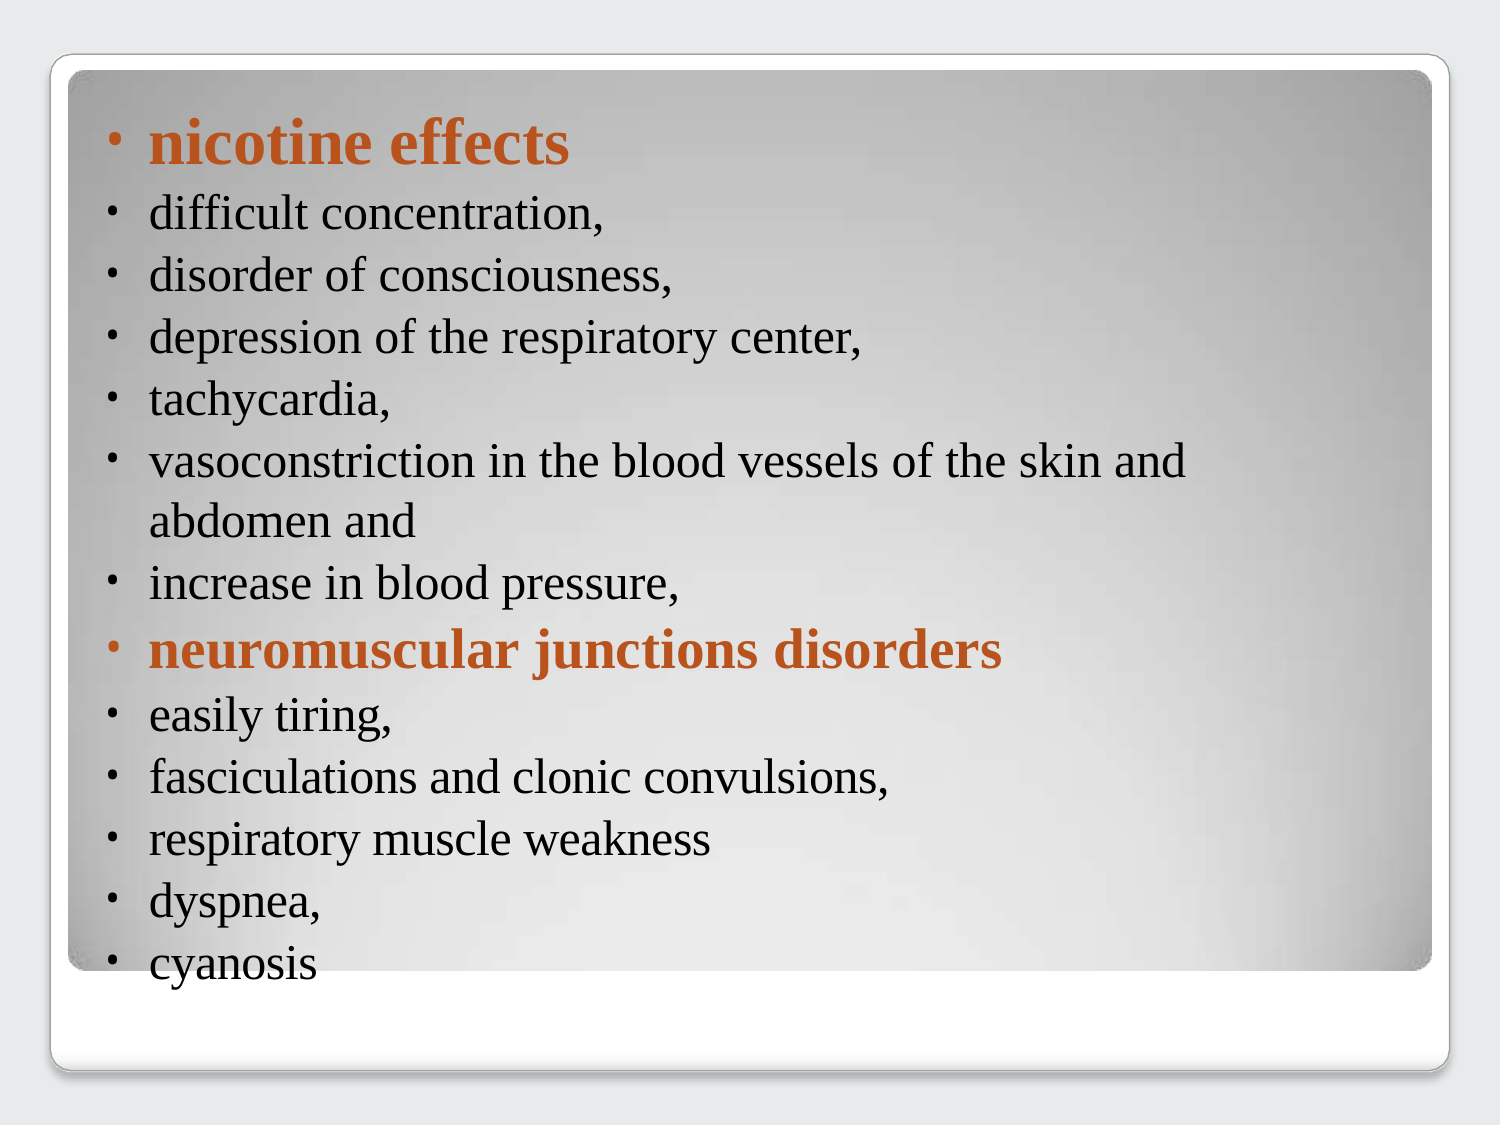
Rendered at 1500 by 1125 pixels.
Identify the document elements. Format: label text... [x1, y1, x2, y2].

picture [36, 46, 1464, 1094]
text_box nicotine effects difficult concentration, disorder of consciousness, depression of the respiratory center, tachycardia, vasoconstriction in the blood vessels of the skin and abdomen and increase in blood pressure, neuromuscular junctions disorders easily tiring, fasciculations and clonic convulsions, respiratory muscle weakness dyspnea, cyanosis [102, 980, 1325, 990]
